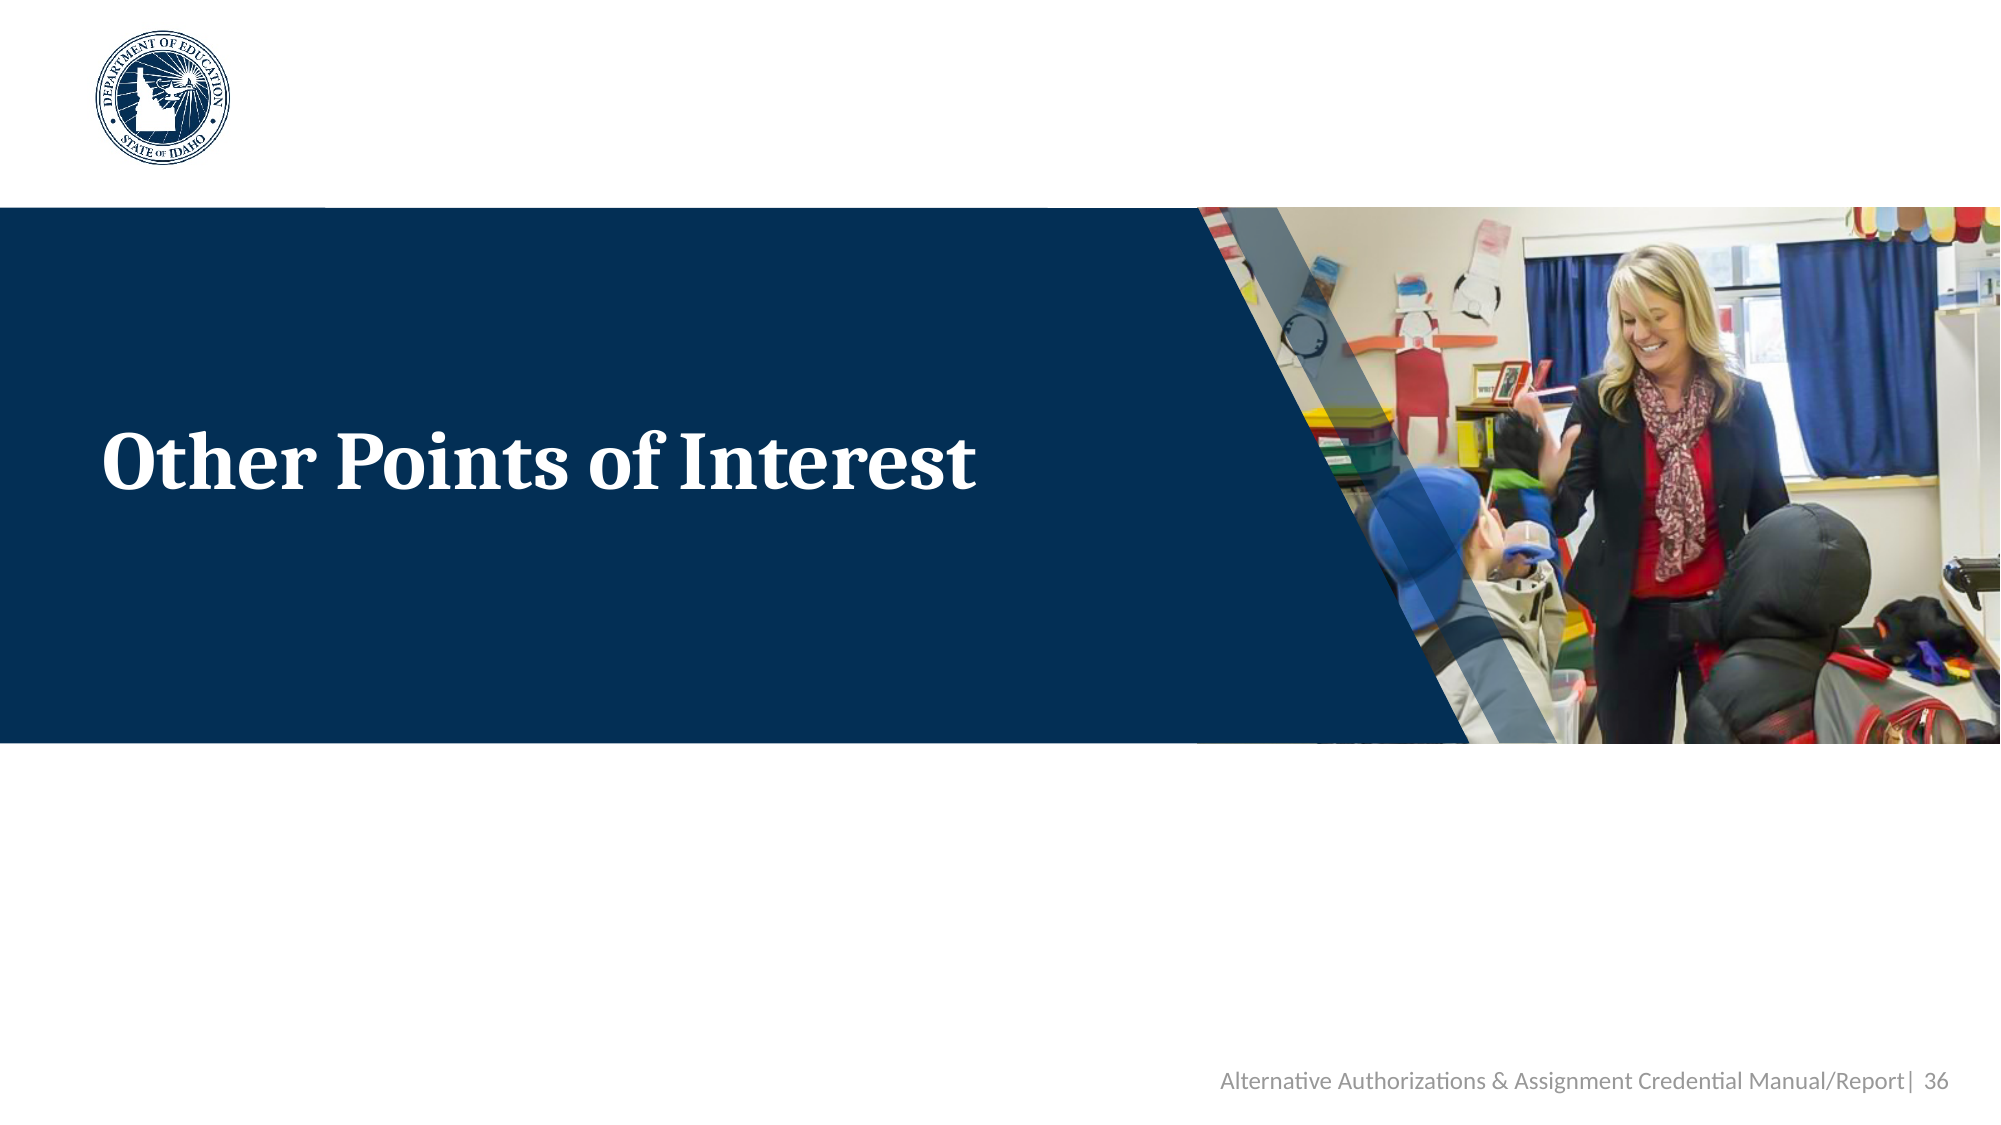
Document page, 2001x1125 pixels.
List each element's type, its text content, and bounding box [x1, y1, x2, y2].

slide_number Alternative Authorizations & Assignment Credential Manual/Report| 36 [1138, 1049, 1965, 1109]
title Other Points of Interest [87, 207, 1588, 516]
picture [1355, 207, 2000, 744]
picture [87, 22, 238, 173]
